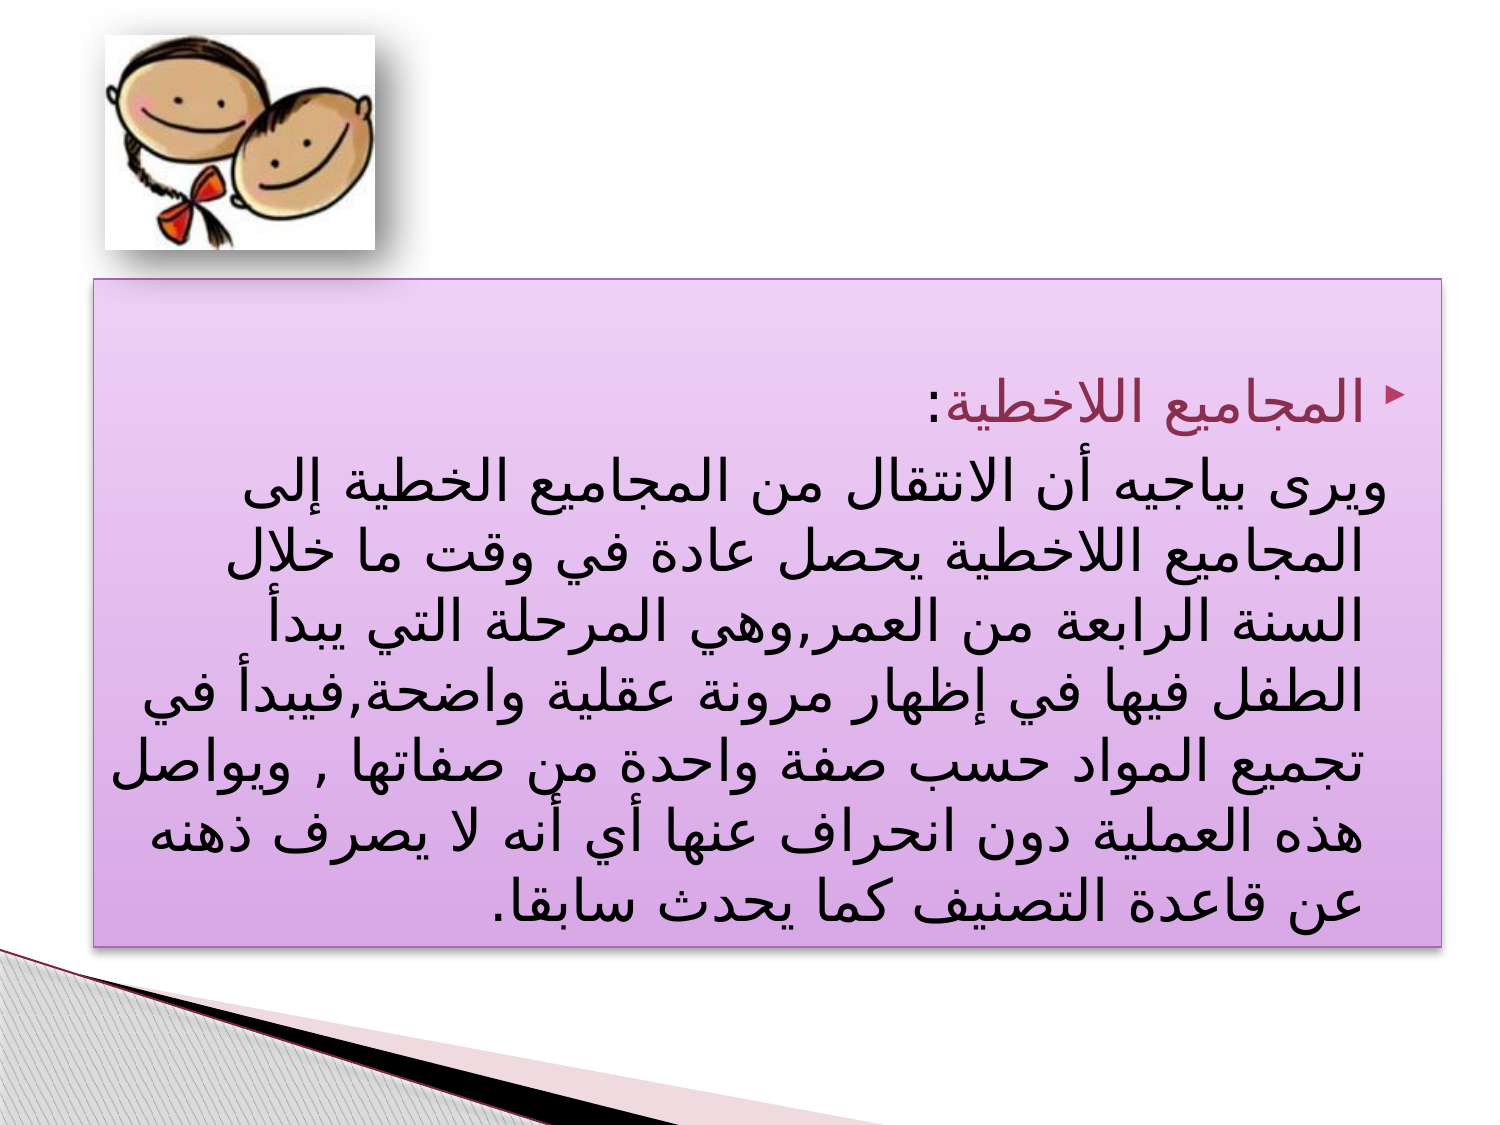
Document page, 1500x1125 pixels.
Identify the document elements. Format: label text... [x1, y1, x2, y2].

picture [105, 34, 376, 251]
list المجاميع اللاخطية: ويرى بياجيه أن الانتقال من المجاميع الخطية إلى المجاميع اللاخطية يحصل عادة في وقت ما خلال السنة الرابعة من العمر,وهي المرحلة التي يبدأ الطفل فيها في إظهار مرونة عقلية واضحة,فيبدأ في تجميع المواد حسب صفة واحدة من صفاتها , ويواصل هذه العملية دون انحراف عنها أي أنه لا يصرف ذهنه عن قاعدة التصنيف كما يحدث سابقا. [93, 278, 1442, 948]
